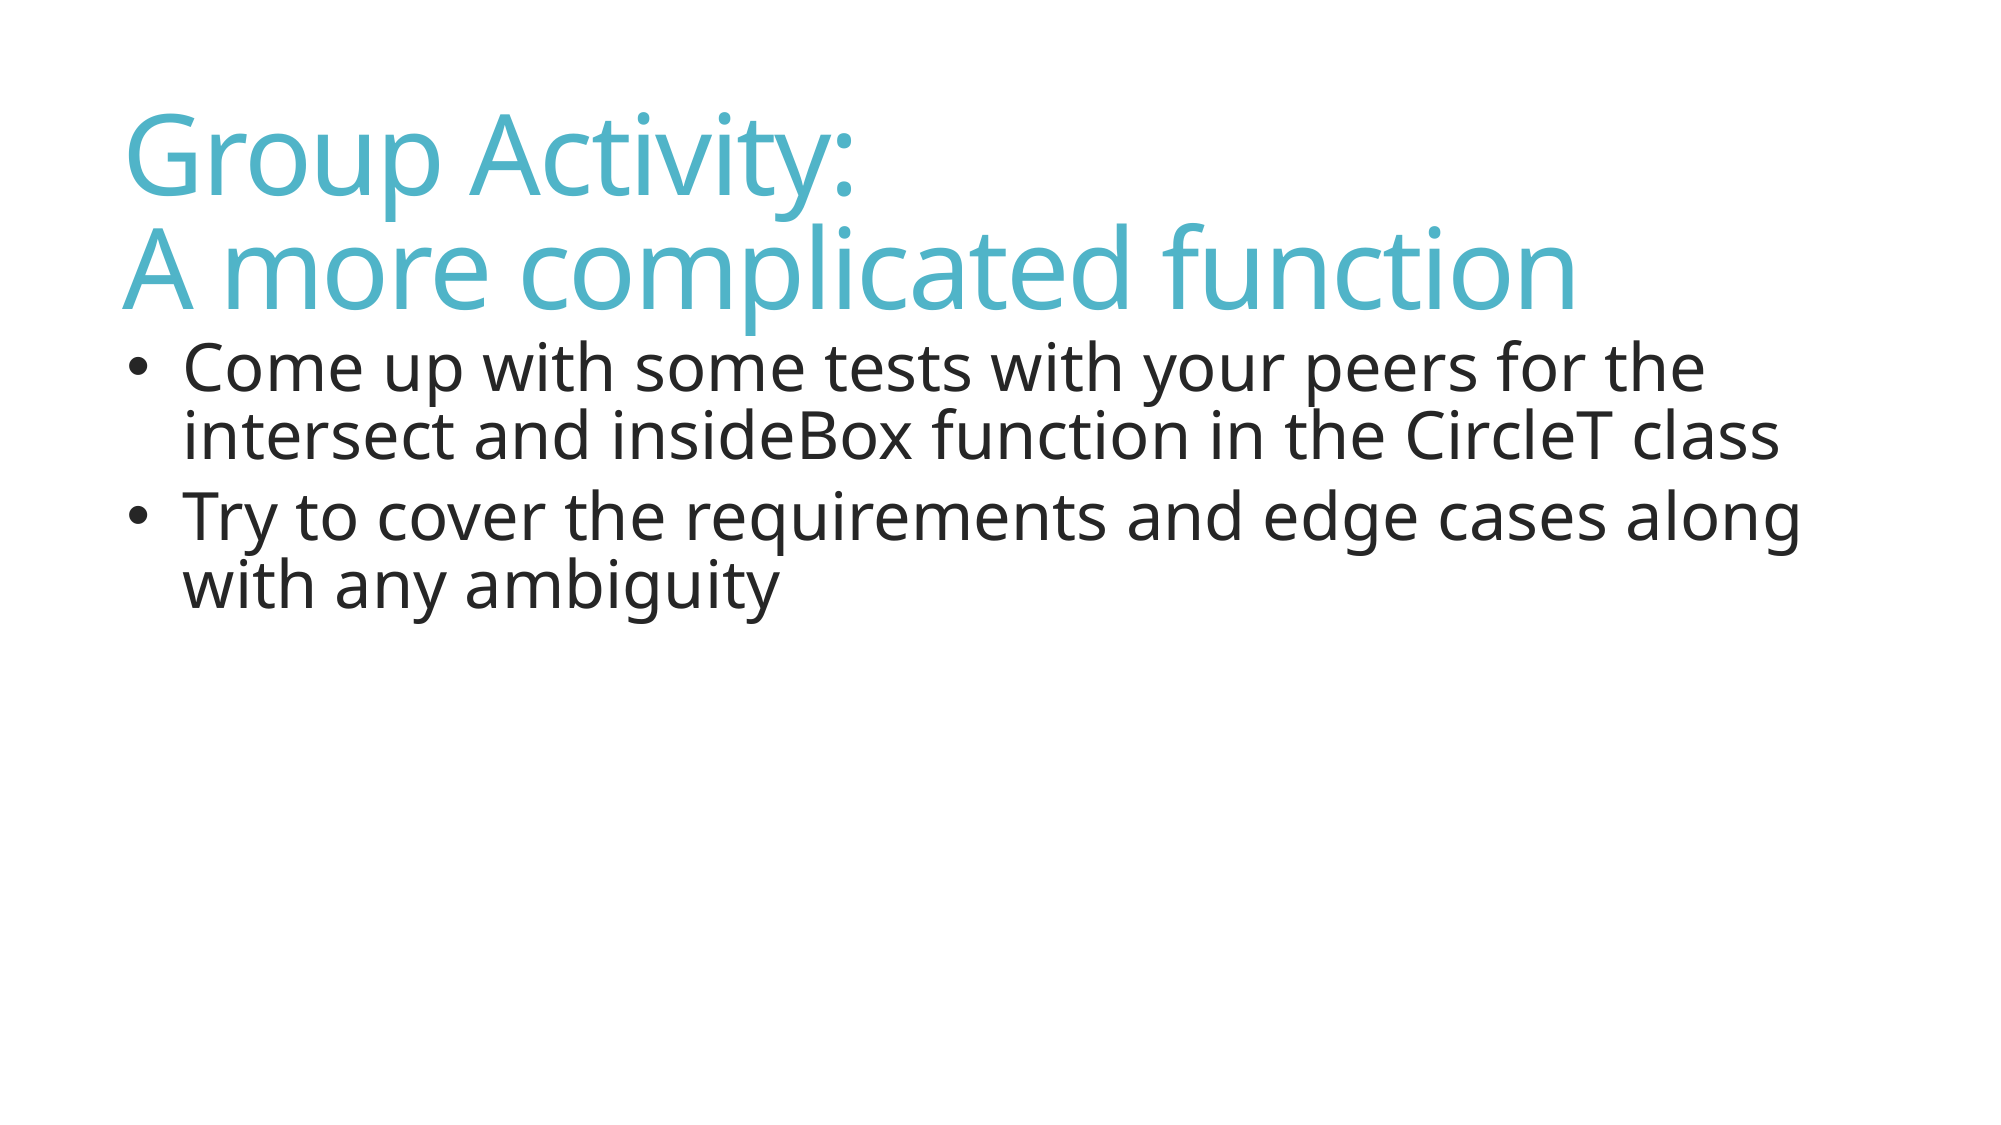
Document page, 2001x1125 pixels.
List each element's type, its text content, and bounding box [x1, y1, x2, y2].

title Group Activity: A more complicated function [107, 81, 1875, 354]
list Come up with some tests with your peers for the intersect and insideBox function in the CircleT class Try to cover the requirements and edge cases along with any ambiguity [111, 329, 1876, 948]
